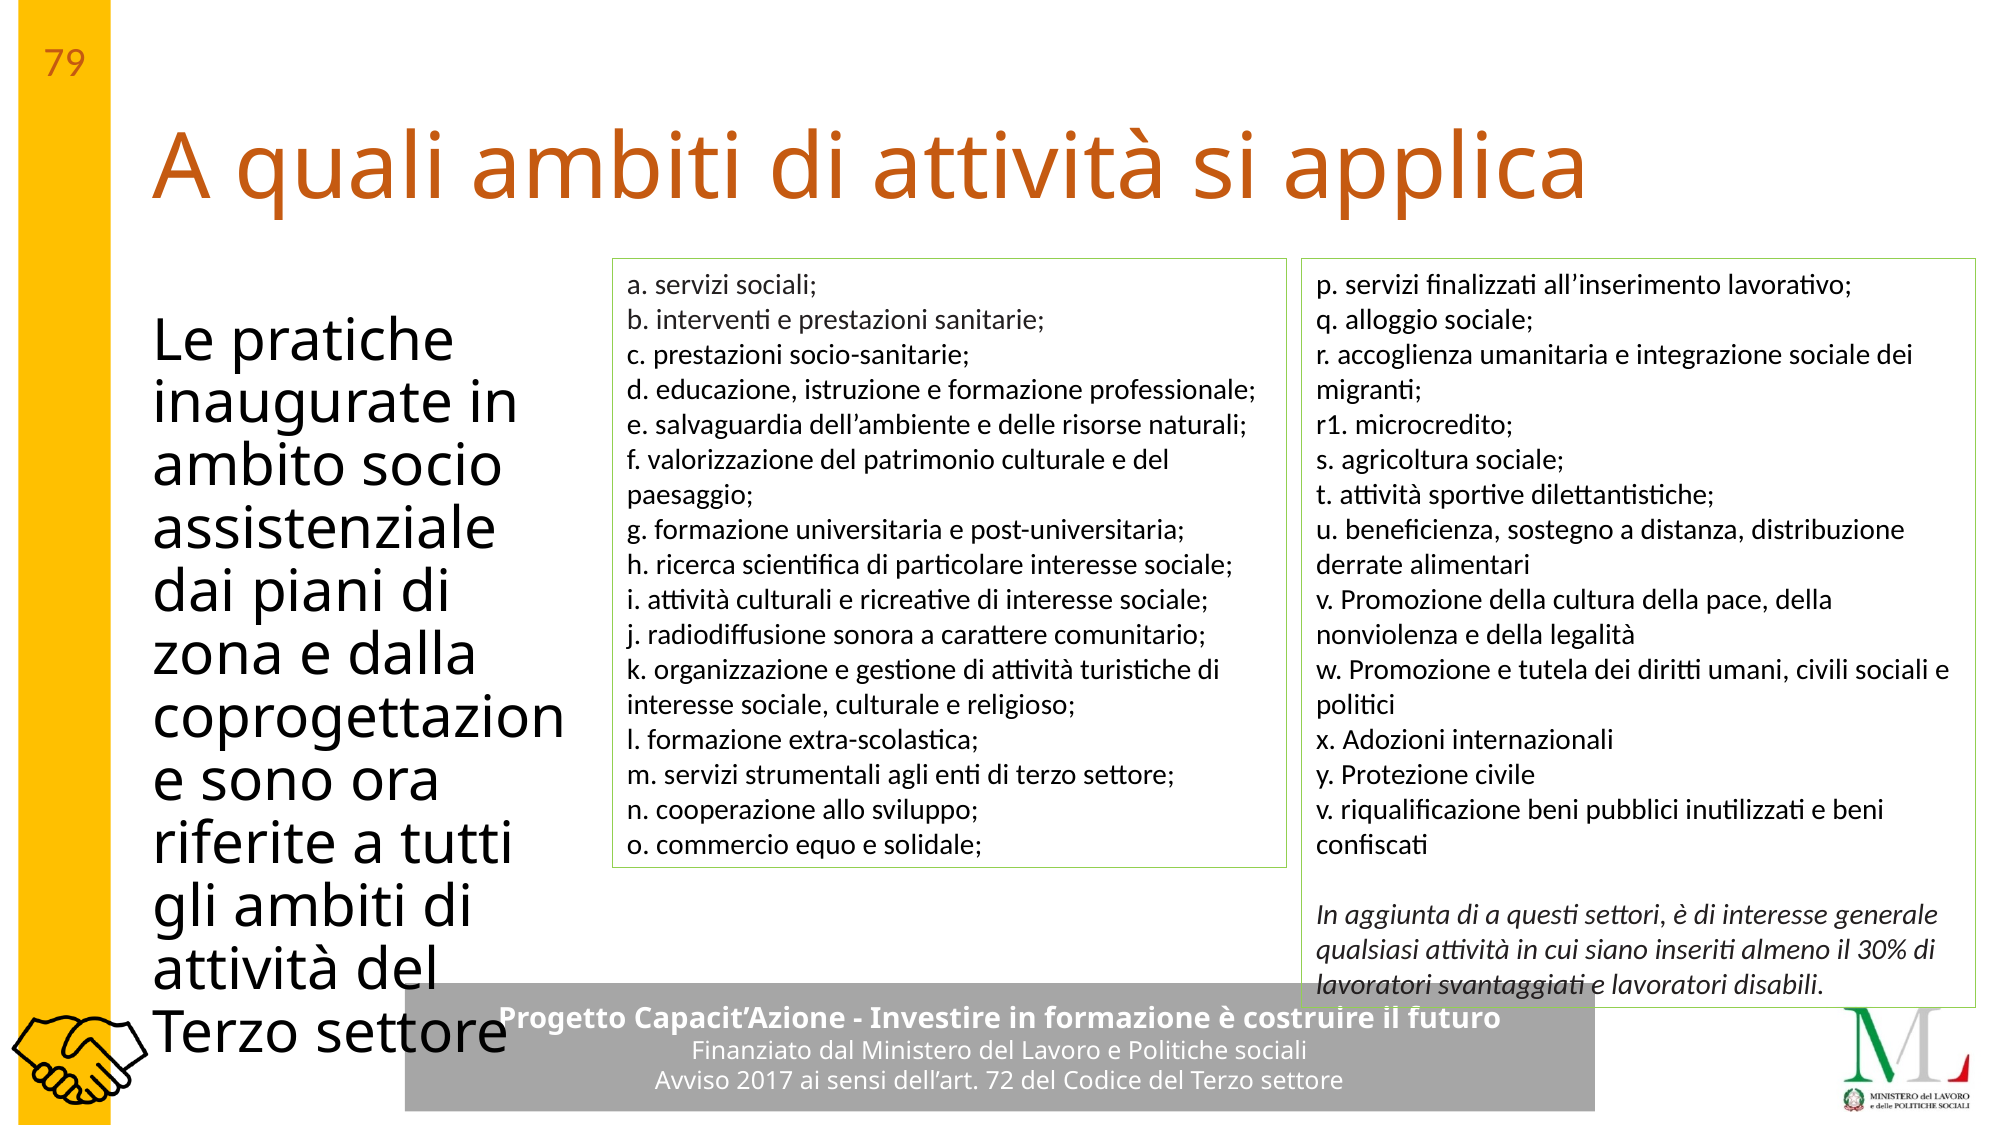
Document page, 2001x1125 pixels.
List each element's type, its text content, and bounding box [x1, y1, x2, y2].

text_box a. servizi sociali; b. interventi e prestazioni sanitarie; c. prestazioni socio-sanitarie; d. educazione, istruzione e formazione professionale; e. salvaguardia dell’ambiente e delle risorse naturali; f. valorizzazione del patrimonio culturale e del paesaggio; g. formazione universitaria e post-universitaria; h. ricerca scientifica di particolare interesse sociale; i. attività culturali e ricreative di interesse sociale; j. radiodiffusione sonora a carattere comunitario; k. organizzazione e gestione di attività turistiche di interesse sociale, culturale e religioso; l. formazione extra-scolastica; m. servizi strumentali agli enti di terzo settore; n. cooperazione allo sviluppo; o. commercio equo e solidale; [612, 258, 1287, 868]
title A quali ambiti di attività si applica [137, 59, 1863, 278]
picture [10, 1009, 149, 1109]
slide_number 79 [1911, 1057, 1995, 1118]
list Le pratiche inaugurate in ambito socio assistenziale dai piani di zona e dalla coprogettazione sono ora riferite a tutti gli ambiti di attività del Terzo settore [137, 302, 598, 1016]
picture [1826, 1006, 1987, 1112]
text_box p. servizi finalizzati all’inserimento lavorativo; q. alloggio sociale; r. accoglienza umanitaria e integrazione sociale dei migranti; r1. microcredito; s. agricoltura sociale; t. attività sportive dilettantistiche; u. beneficienza, sostegno a distanza, distribuzione derrate alimentari v. Promozione della cultura della pace, della nonviolenza e della legalità w. Promozione e tutela dei diritti umani, civili sociali e politici x. Adozioni internazionali y. Protezione civile v. riqualificazione beni pubblici inutilizzati e beni confiscati In aggiunta di a questi settori, è di interesse generale qualsiasi attività in cui siano inseriti almeno il 30% di lavoratori svantaggiati e lavoratori disabili. [1301, 258, 1976, 1008]
